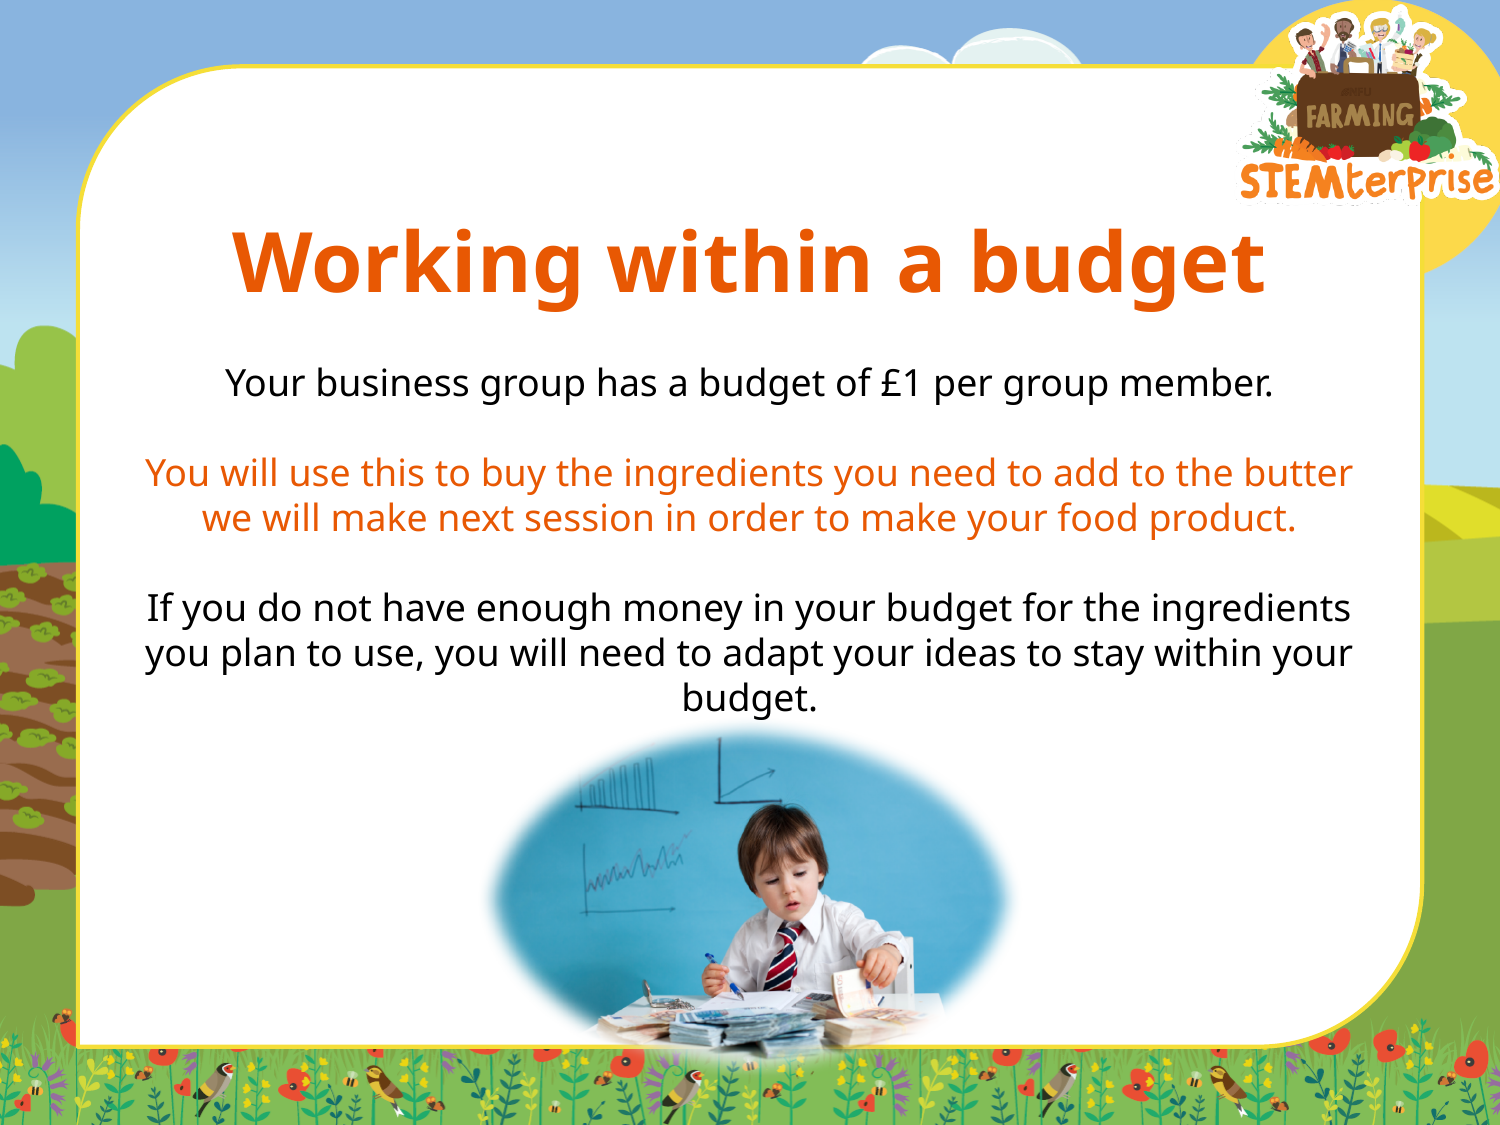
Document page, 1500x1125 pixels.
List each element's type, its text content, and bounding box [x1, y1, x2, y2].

text_box Working within a budget Your business group has a budget of £1 per group member. You will use this to buy the ingredients you need to add to the butter we will make next session in order to make your food product. If you do not have enough money in your budget for the ingredients you plan to use, you will need to adapt your ideas to stay within your budget. [100, 101, 1400, 727]
text_box [137, 64, 1228, 101]
text_box [75, 143, 469, 1049]
text_box [1029, 214, 1425, 1049]
picture [0, 0, 1500, 1125]
